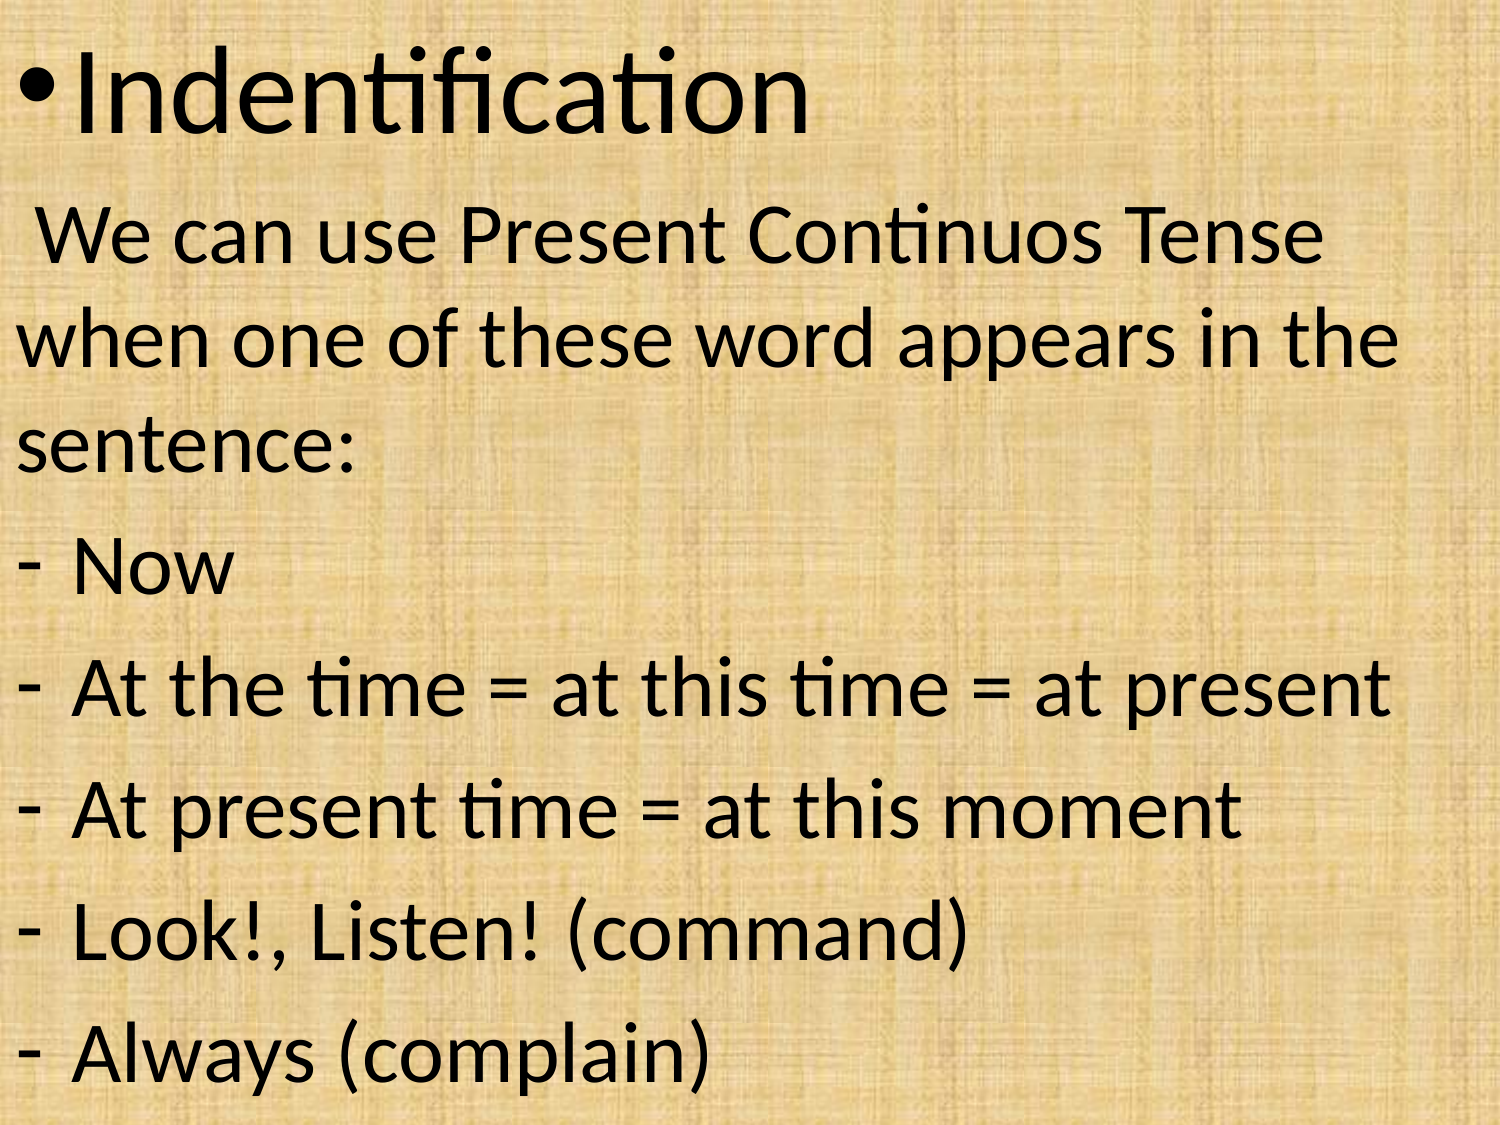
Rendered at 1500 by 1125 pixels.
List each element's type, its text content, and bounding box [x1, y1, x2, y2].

list Indentification We can use Present Continuos Tense when one of these word appears in the sentence: Now At the time = at this time = at present At present time = at this moment Look!, Listen! (command) Always (complain) [0, 0, 1500, 1125]
